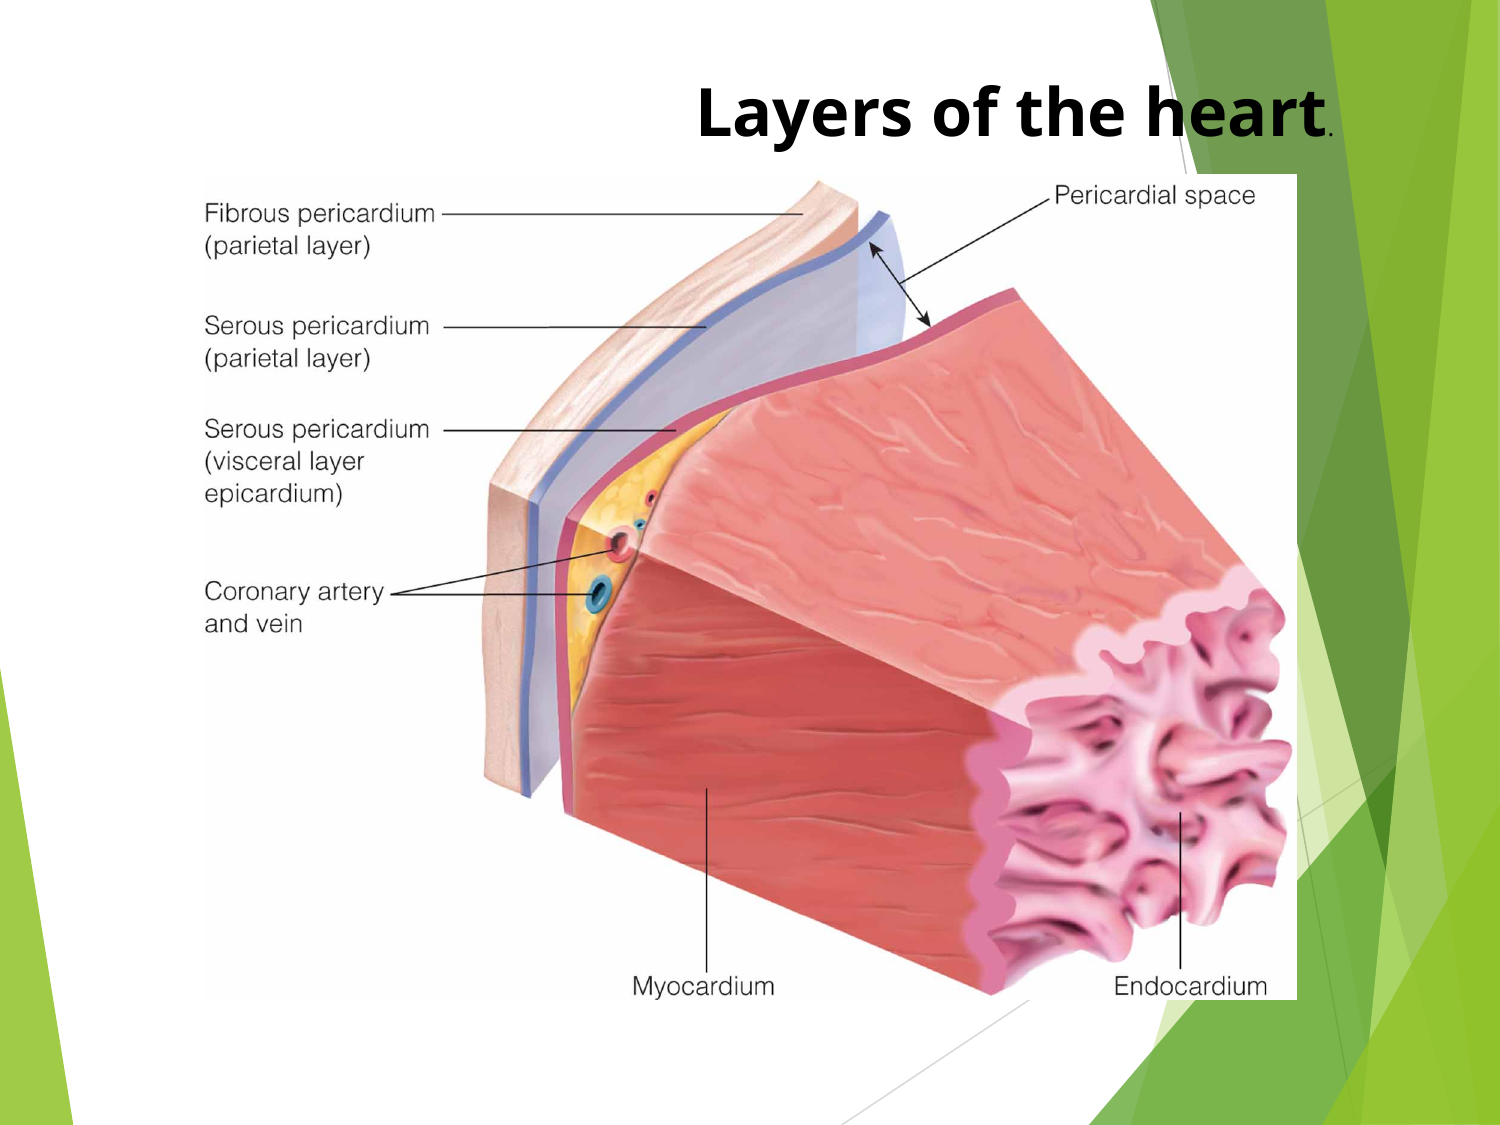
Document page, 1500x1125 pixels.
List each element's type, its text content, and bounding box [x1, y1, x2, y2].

picture [204, 174, 1297, 1000]
title Layers of the heart. [0, 62, 1350, 176]
